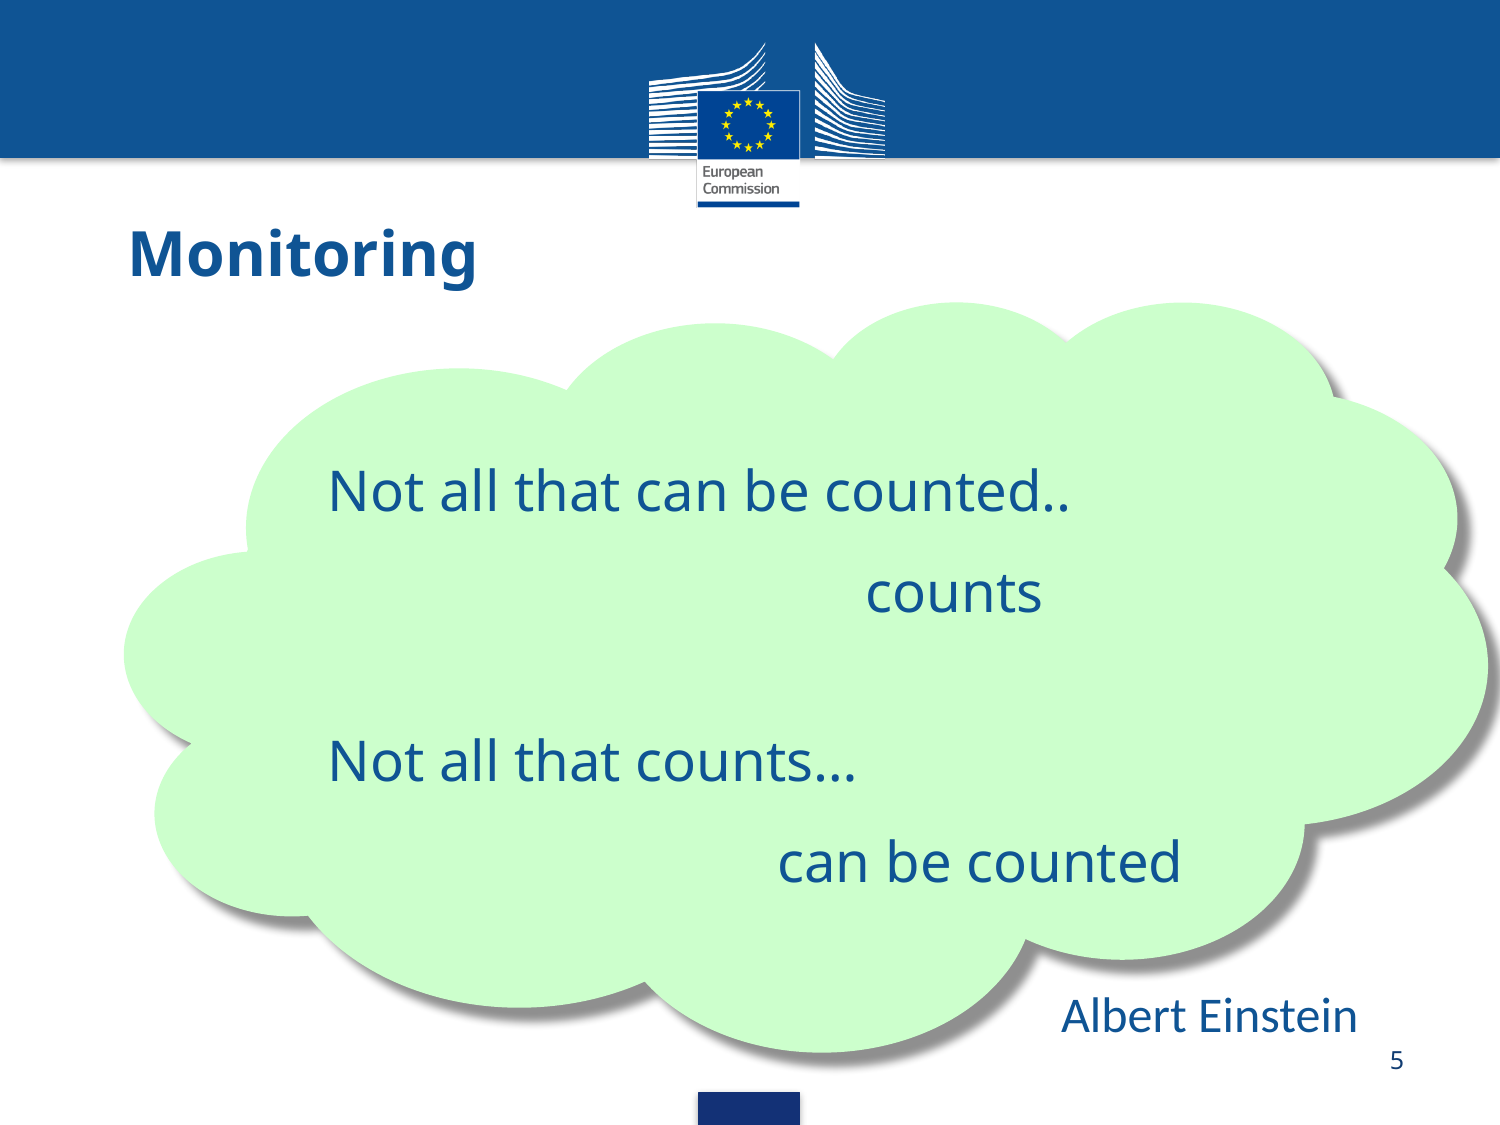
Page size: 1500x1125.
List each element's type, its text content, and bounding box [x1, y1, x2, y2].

title Monitoring [112, 150, 1463, 354]
text_box Albert Einstein [1046, 974, 1374, 1050]
picture [649, 42, 885, 150]
text_box Not all that can be counted.. counts Not all that counts… can be counted [123, 302, 1489, 1053]
